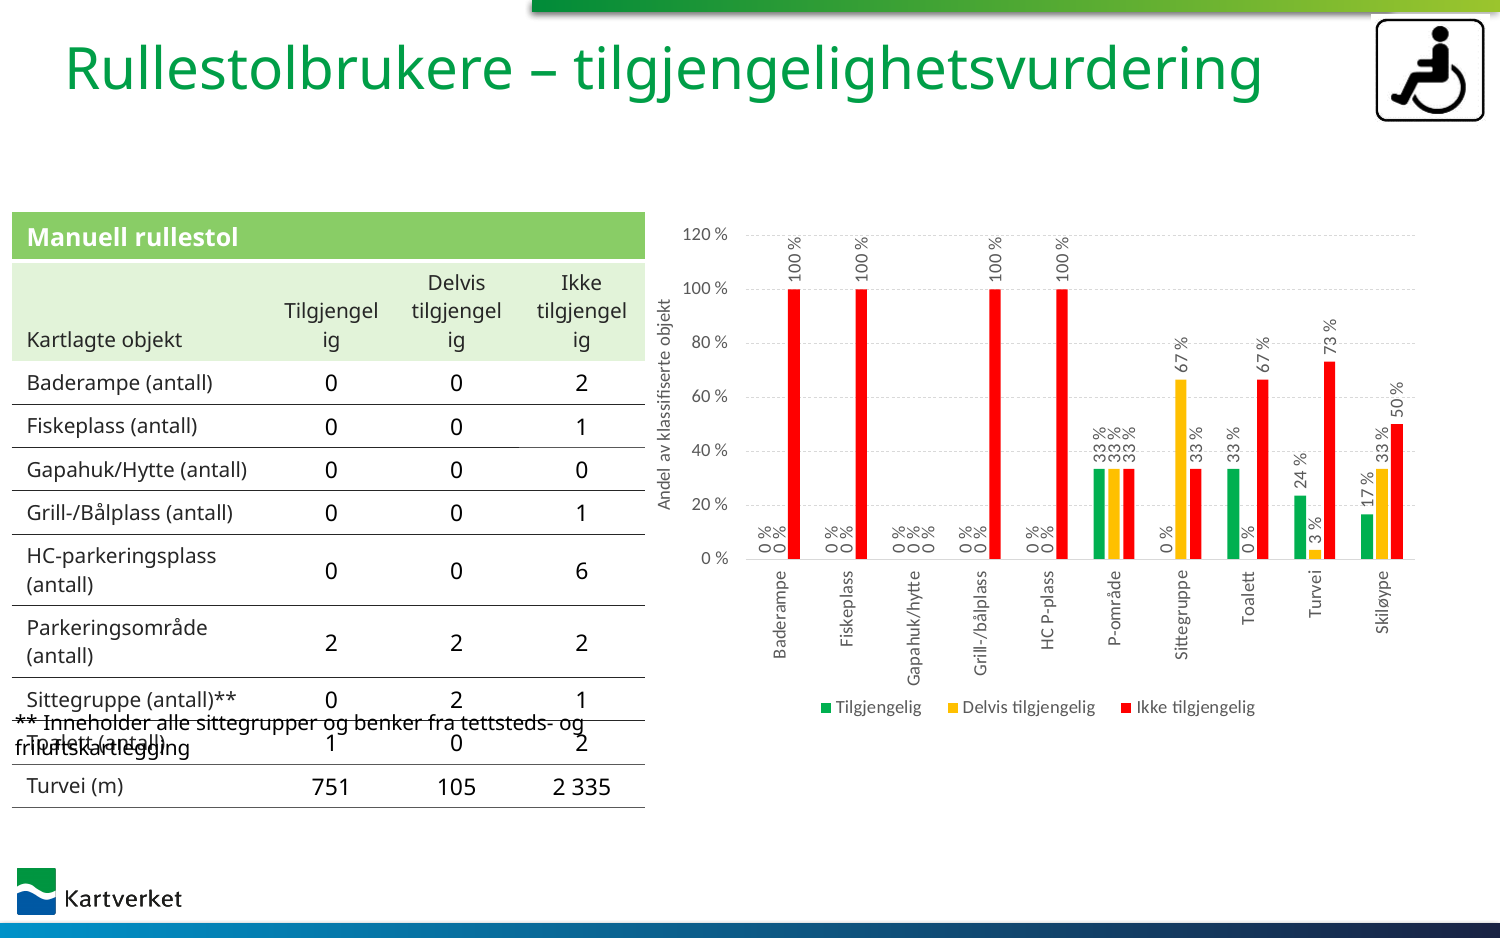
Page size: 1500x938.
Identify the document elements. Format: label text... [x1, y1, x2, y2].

table_cell 105 [394, 768, 519, 807]
table_cell Ikke tilgjengelig [519, 263, 638, 361]
table_cell 0 [394, 405, 519, 447]
table_cell 2 [519, 361, 638, 404]
table_cell 0 [519, 448, 638, 490]
table_cell Turvei (m) [12, 768, 269, 807]
table_cell Sittegruppe (antall)** [12, 678, 269, 702]
table_cell 0 [269, 361, 394, 404]
table_cell Gapahuk/Hytte (antall) [12, 448, 269, 490]
text_box ** Inneholder alle sittegrupper og benker fra tettsteds- og friluftskartlegging [0, 702, 745, 768]
text_box Rullestolbrukere – tilgjengelighetsvurdering [49, 12, 1372, 109]
table_cell 0 [394, 448, 519, 490]
table_cell Baderampe (antall) [12, 361, 269, 404]
table_cell HC-parkeringsplass (antall) [12, 535, 269, 605]
table_cell 0 [394, 535, 519, 605]
table_cell 2 335 [519, 768, 645, 807]
table_cell 0 [269, 491, 394, 534]
table_cell 0 [269, 535, 394, 605]
table_cell 6 [519, 535, 638, 605]
picture [1371, 13, 1491, 127]
table_cell 1 [519, 678, 638, 702]
table_cell 2 [269, 606, 394, 677]
table_cell 751 [269, 768, 394, 807]
table_cell 0 [269, 678, 394, 702]
table_cell 0 [269, 448, 394, 490]
table_cell 2 [519, 606, 638, 677]
table_cell Grill-/Bålplass (antall) [12, 491, 269, 534]
table_cell 1 [519, 405, 638, 447]
table_cell Delvis tilgjengelig [394, 263, 519, 361]
table_cell 0 [269, 405, 394, 447]
table_cell 1 [519, 491, 638, 534]
table_cell Parkeringsområde (antall) [12, 606, 269, 677]
table_cell 2 [394, 678, 519, 702]
table_cell Fiskeplass (antall) [12, 405, 269, 447]
table_cell 0 [394, 491, 519, 534]
table_cell Kartlagte objekt [12, 263, 269, 361]
picture [643, 218, 1426, 728]
table_cell 0 [394, 361, 519, 404]
table_cell Tilgjengelig [269, 263, 394, 361]
table_header Manuell rullestol [12, 212, 645, 259]
table_cell 2 [394, 606, 519, 677]
